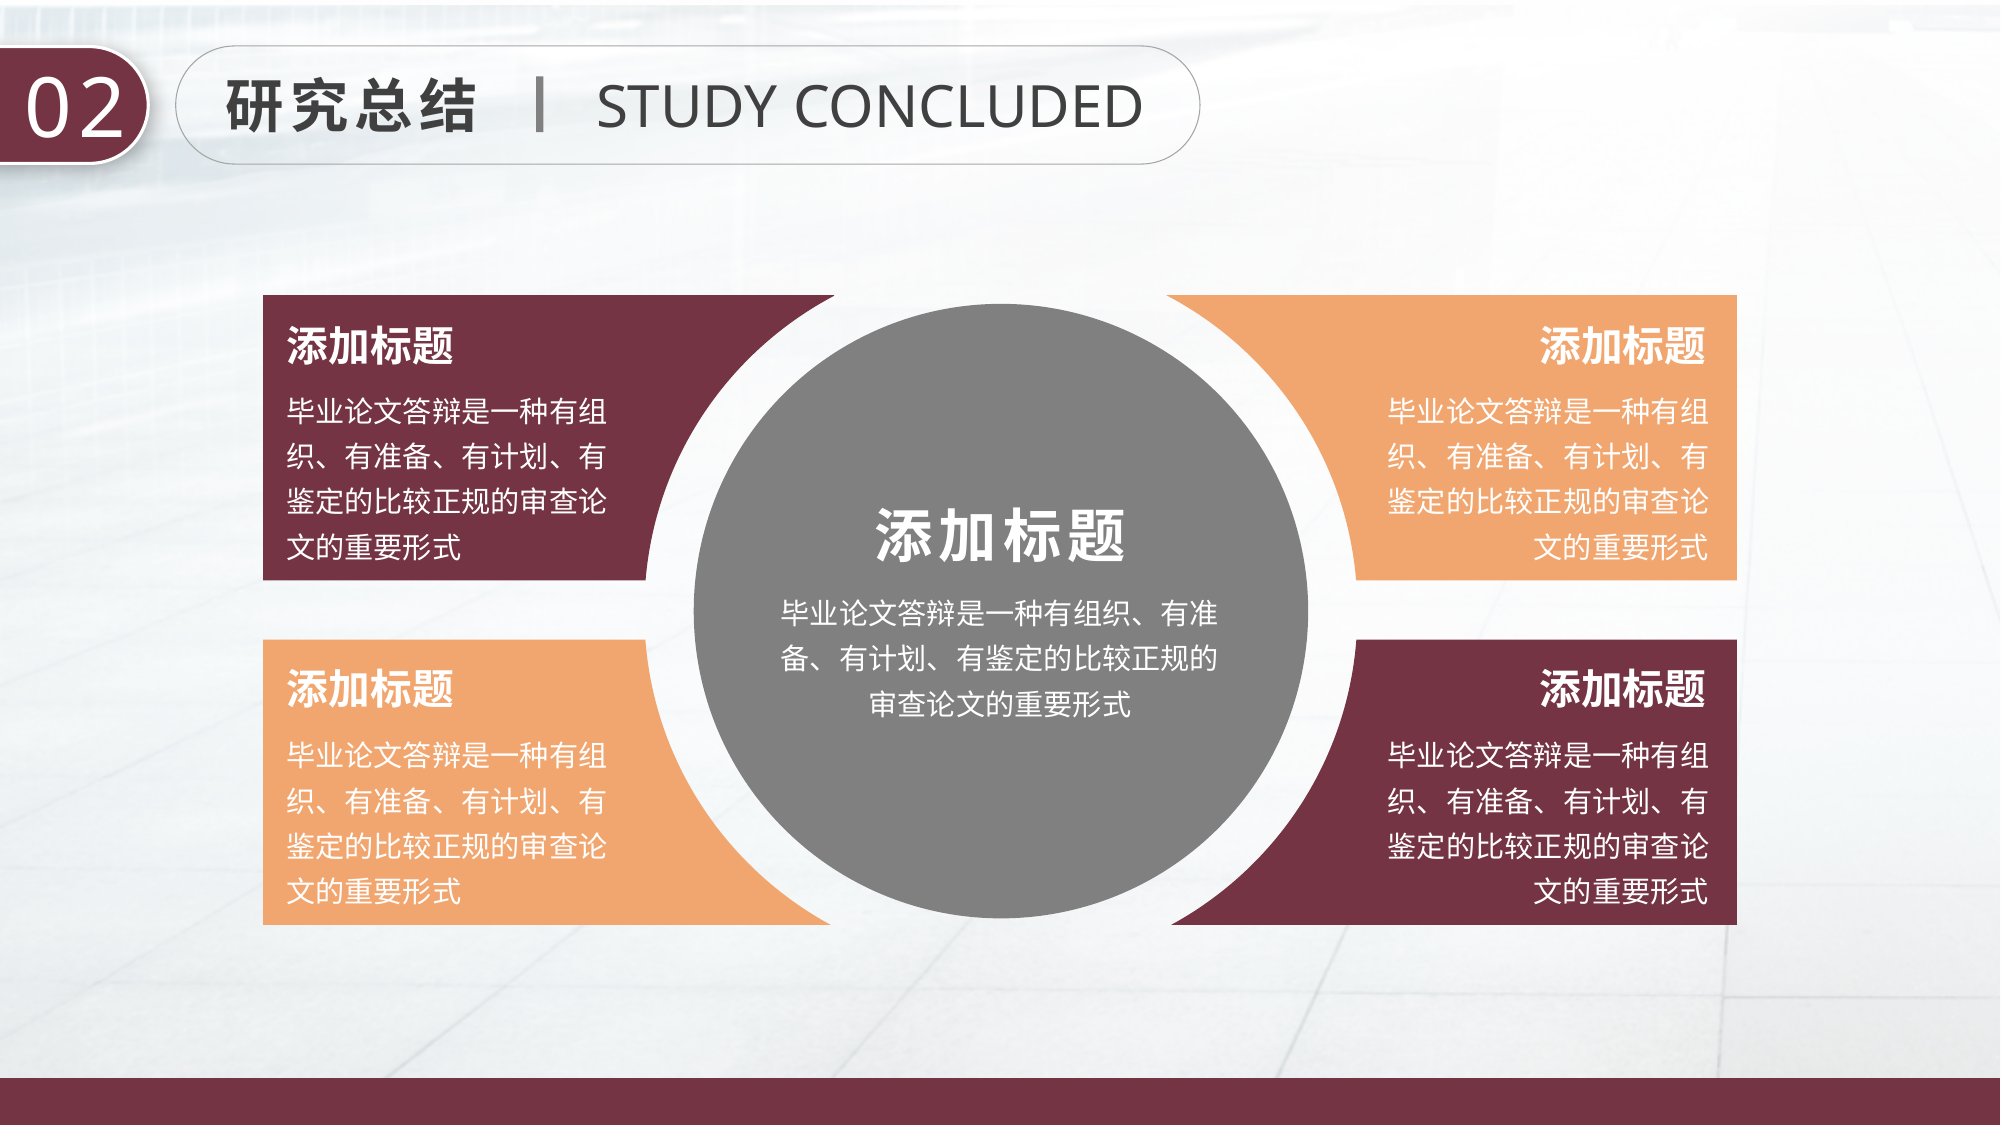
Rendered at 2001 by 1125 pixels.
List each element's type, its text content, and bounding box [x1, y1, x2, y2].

text_box [174, 44, 1202, 166]
text_box [0, 1077, 2000, 1125]
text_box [263, 295, 835, 581]
text_box 研究总结 [210, 61, 506, 147]
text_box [0, 46, 149, 164]
text_box STUDY CONCLUDED [581, 61, 1161, 147]
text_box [1171, 639, 1737, 925]
picture [0, 0, 2001, 1125]
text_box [1166, 295, 1737, 581]
text_box [535, 75, 545, 133]
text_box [263, 639, 831, 925]
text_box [693, 303, 1309, 919]
